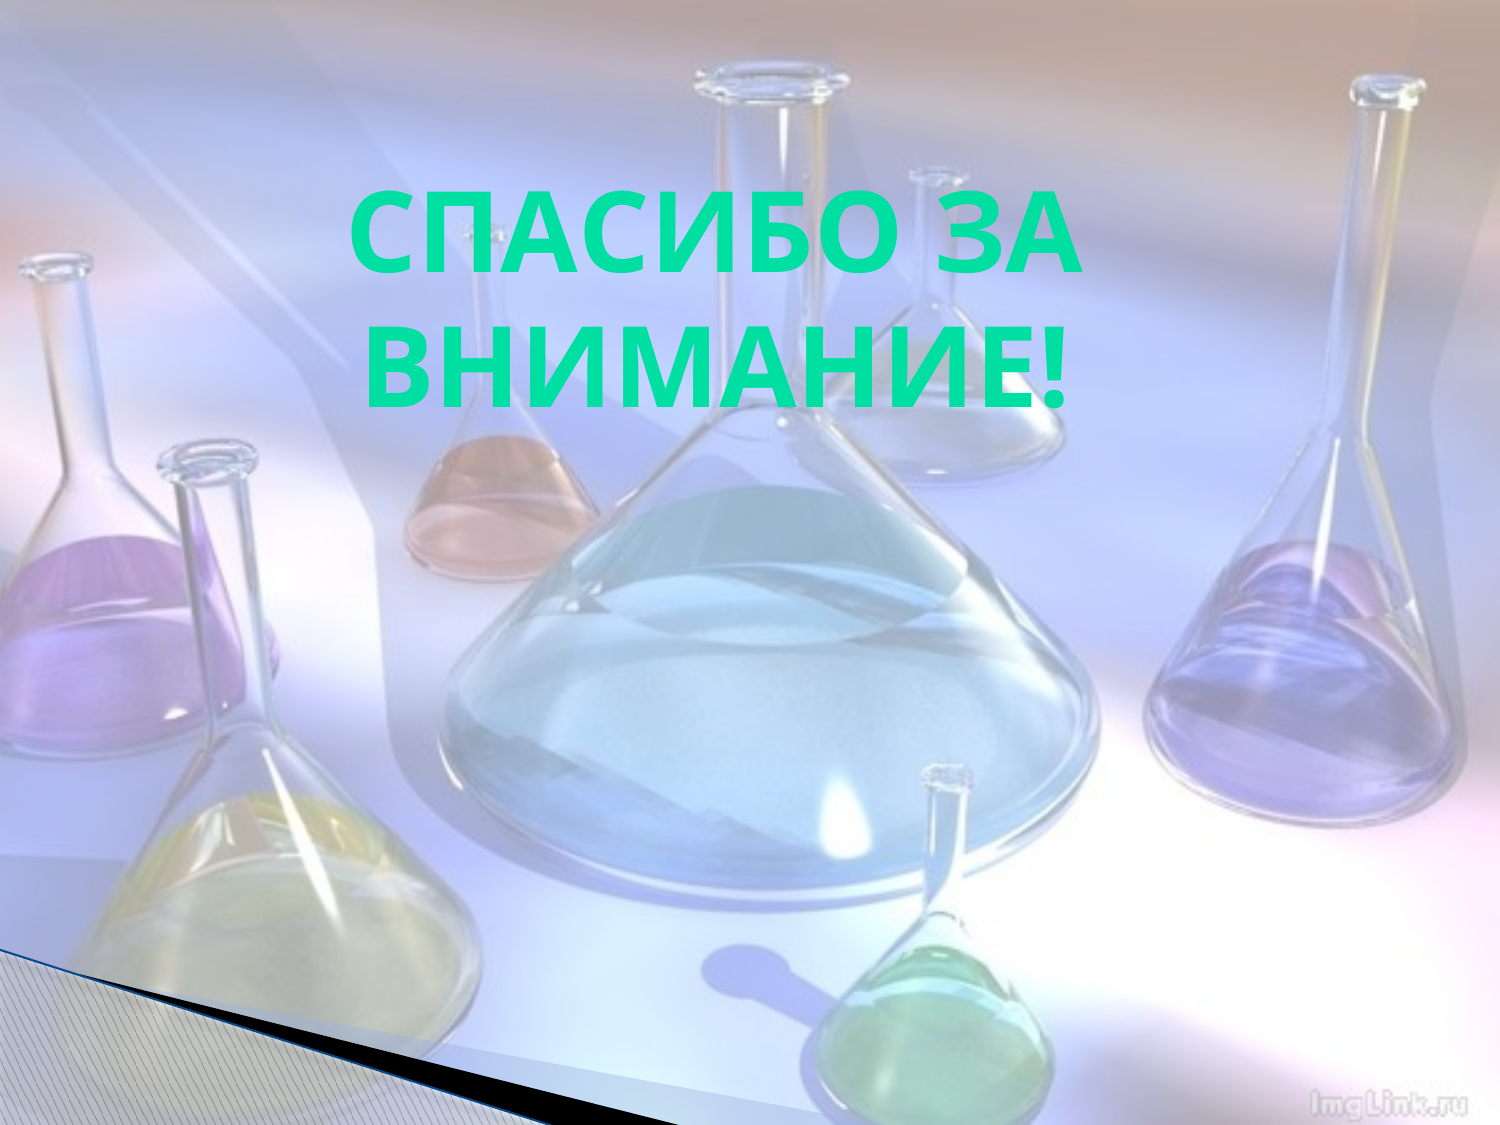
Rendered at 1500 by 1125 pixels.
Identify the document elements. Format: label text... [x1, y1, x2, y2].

text_box СПАСИБО ЗА ВНИМАНИЕ! [35, 152, 1395, 438]
